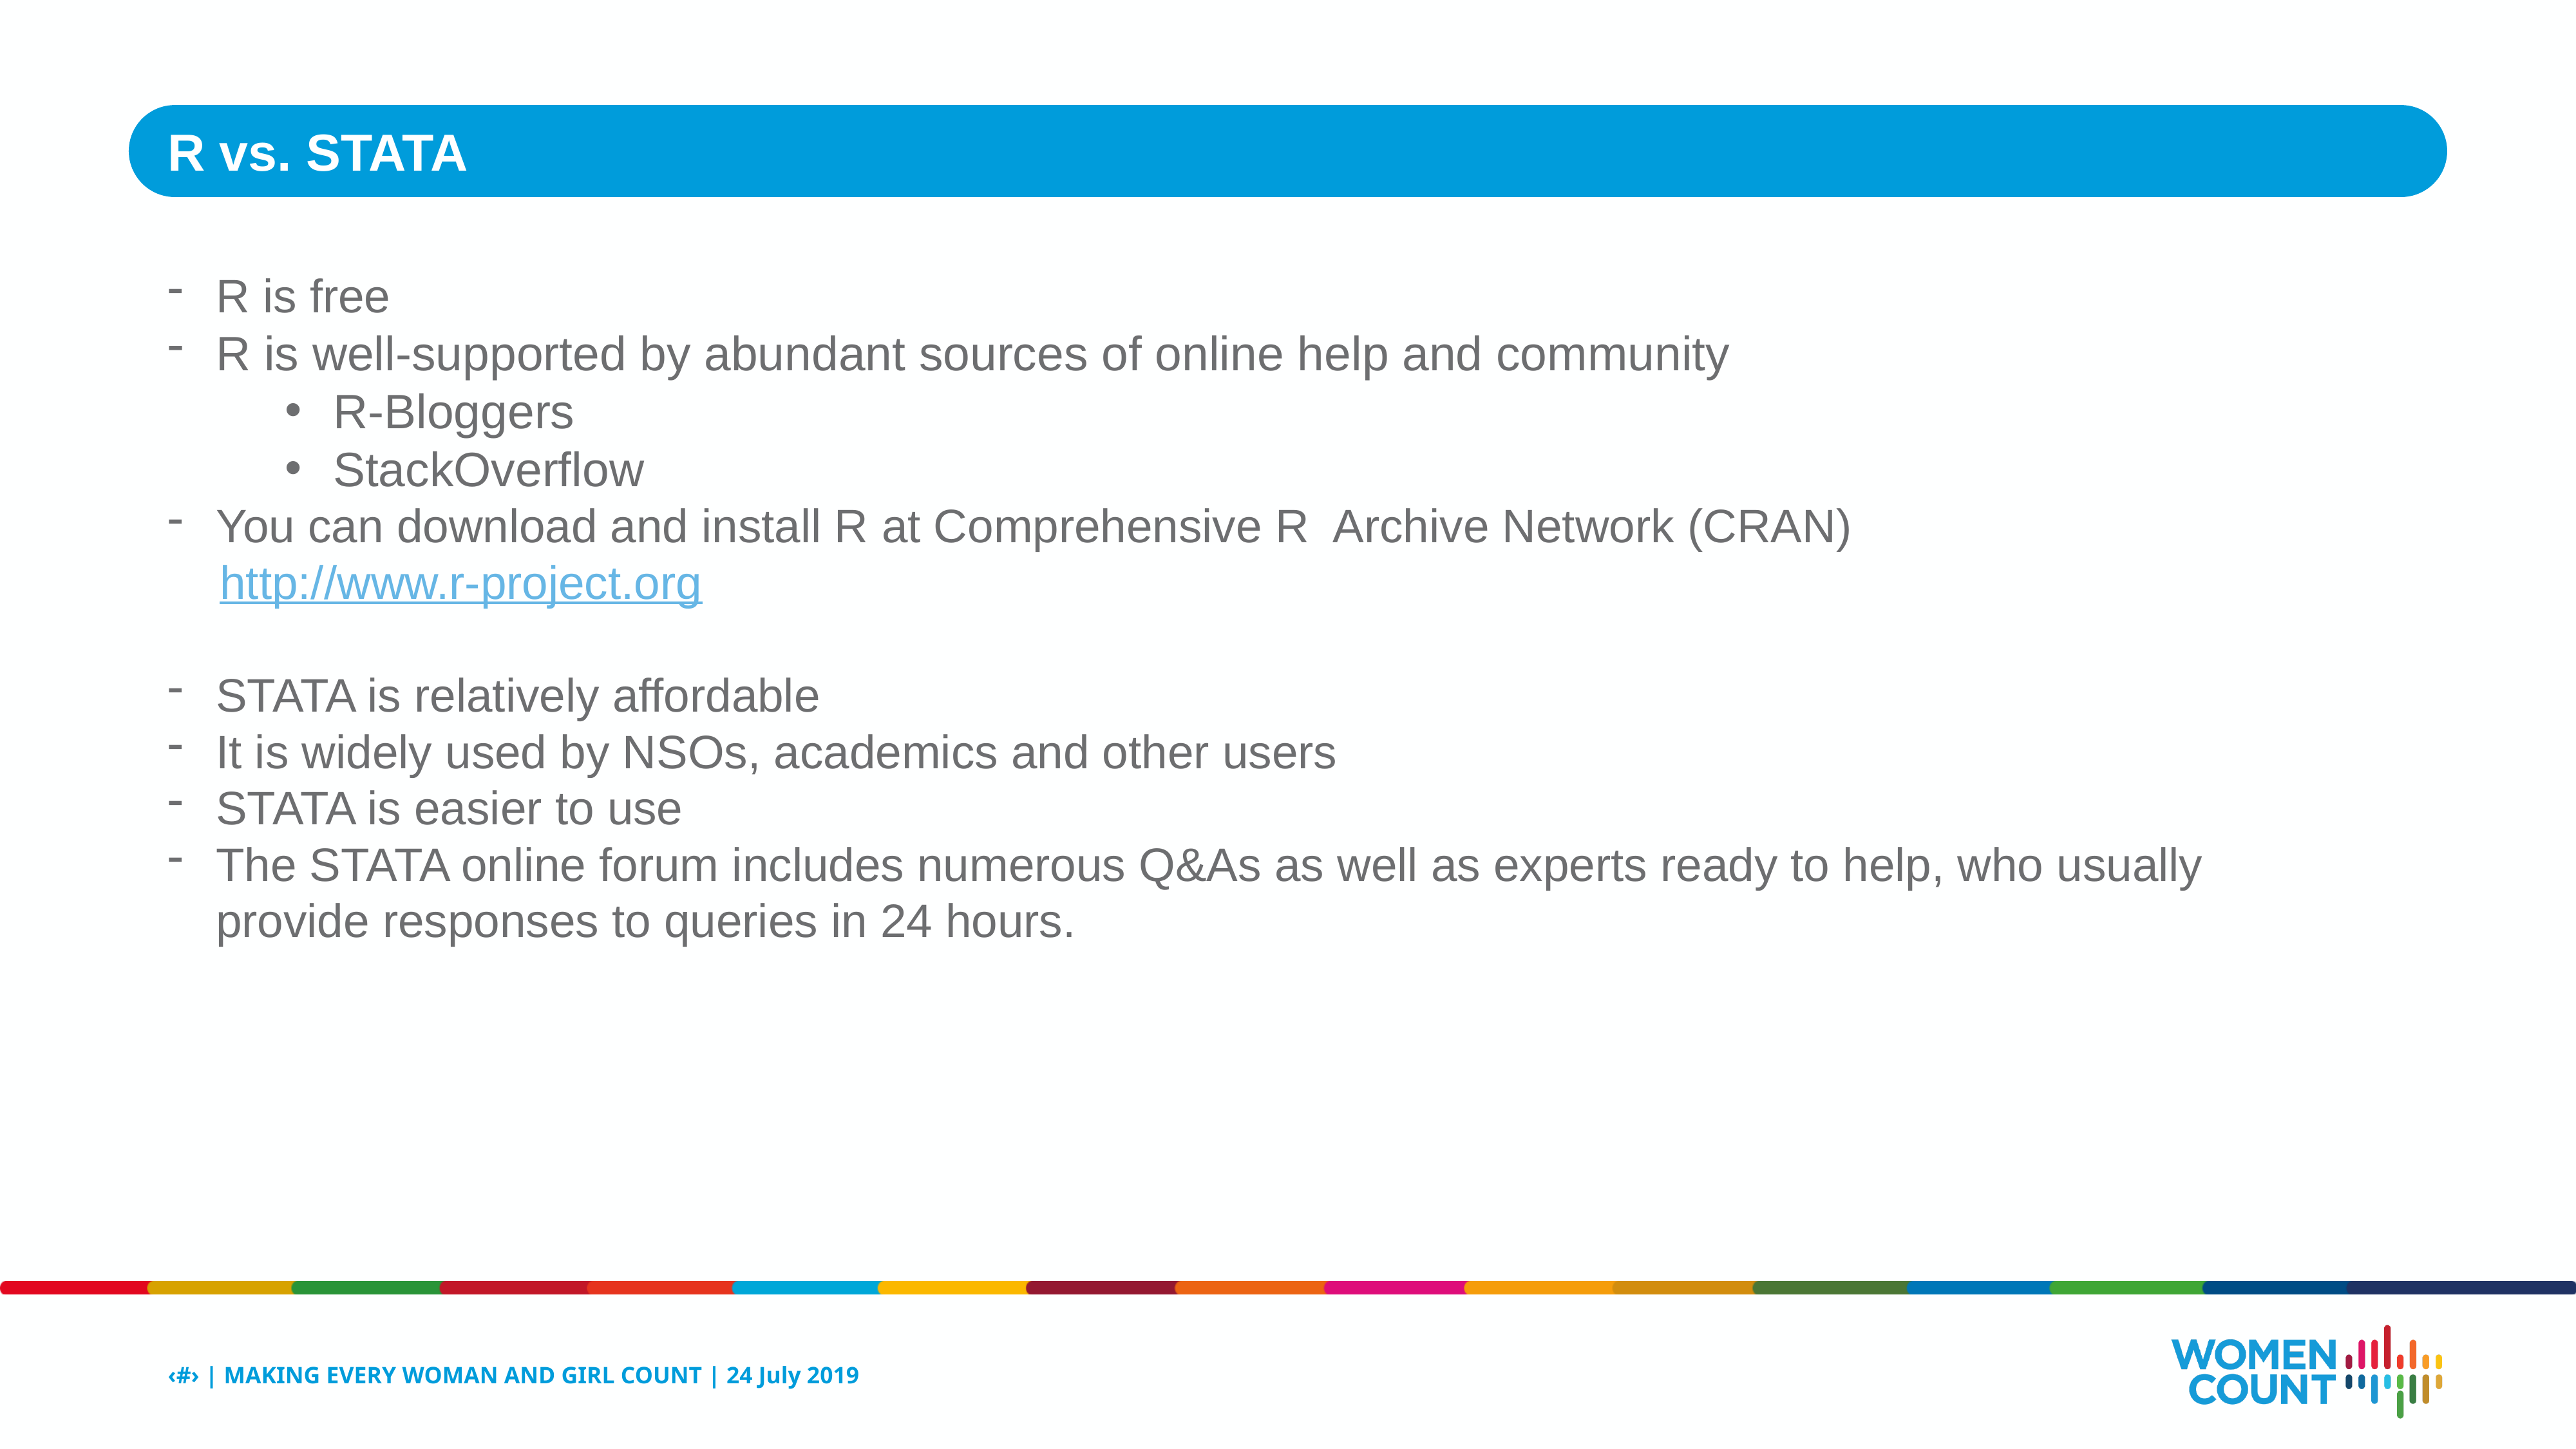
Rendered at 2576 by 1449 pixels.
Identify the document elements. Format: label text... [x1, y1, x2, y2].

list R vs. STATA [167, 119, 2411, 182]
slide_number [167, 1360, 1542, 1388]
list R is free R is well-supported by abundant sources of online help and community R-Bloggers StackOverflow You can download and install R at Comprehensive R Archive Network (CRAN) http://www.r-project.org STATA is relatively affordable It is widely used by NSOs, academics and other users STATA is easier to use The STATA online forum includes numerous Q&As as well as experts ready to help, who usually provide responses to queries in 24 hours. [167, 265, 2351, 1069]
